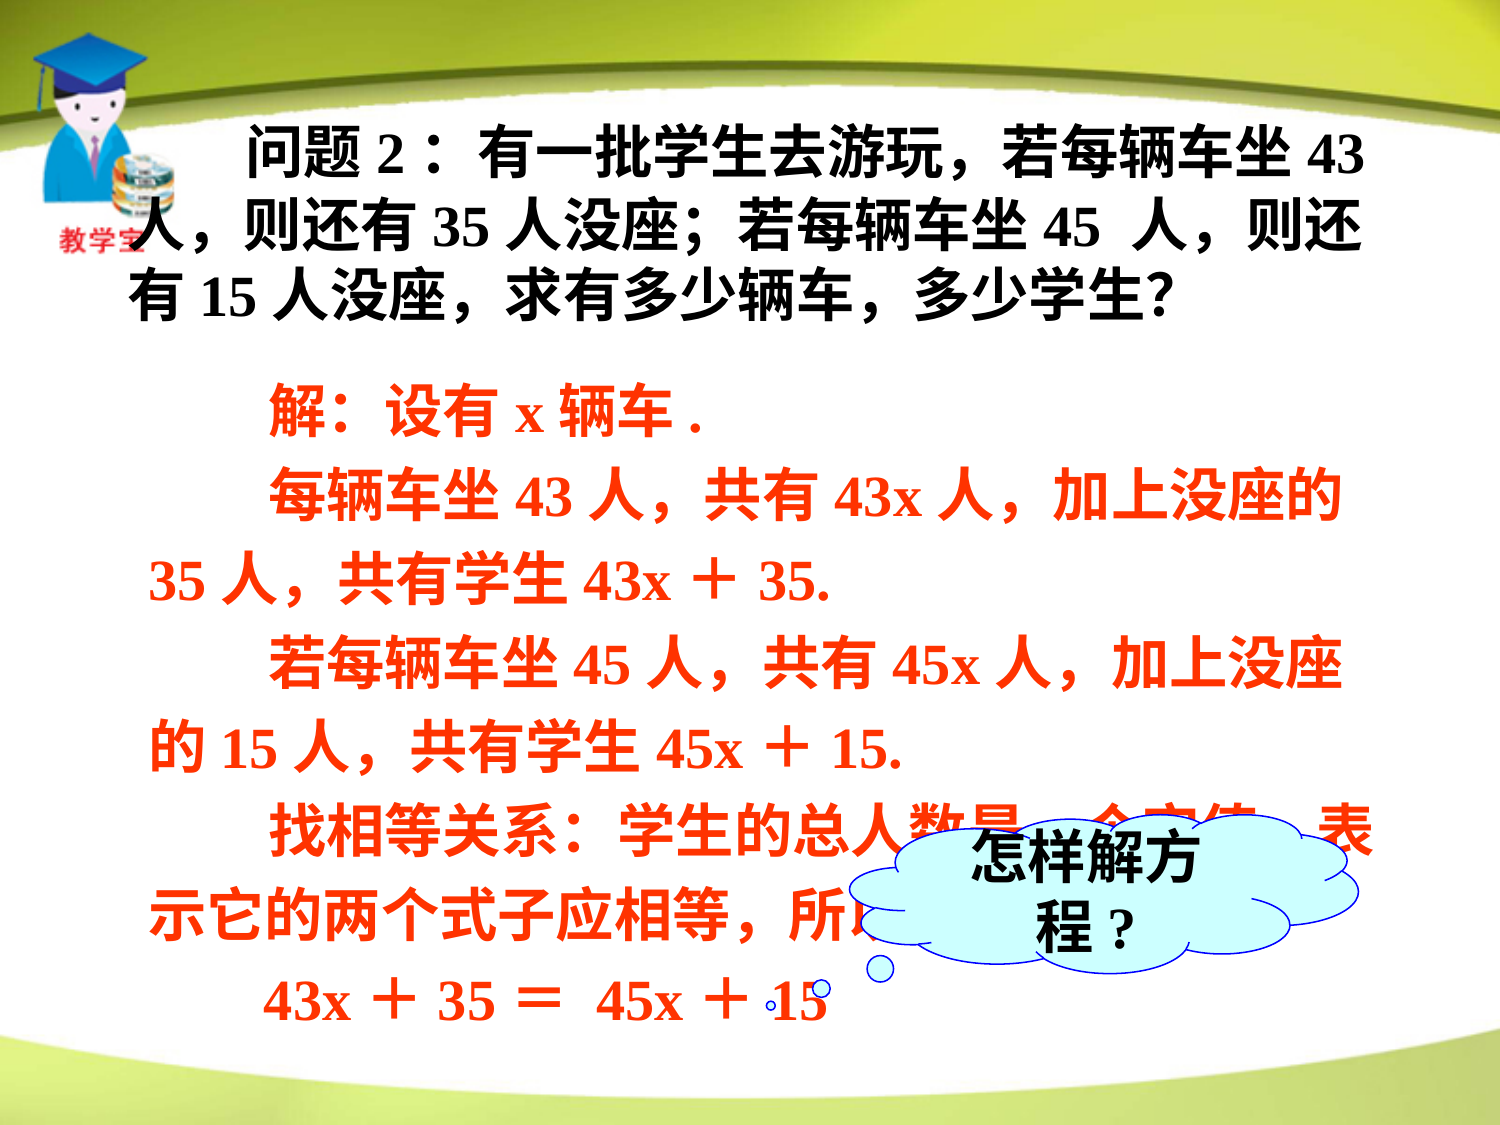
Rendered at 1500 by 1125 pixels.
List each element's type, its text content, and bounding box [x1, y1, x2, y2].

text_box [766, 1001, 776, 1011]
picture [0, 0, 1500, 1125]
text_box 解：设有x辆车. 每辆车坐43人，共有43x人，加上没座的35人，共有学生43x＋35. 若每辆车坐45人，共有45x人，加上没座的15人，共有学生45x＋15. 找相等关系：学生的总人数是一个定值，表示它的两个式子应相等，所以列方程 43x＋35＝ 45x＋15 [133, 353, 1409, 1040]
text_box 问题2：有一批学生去游玩，若每辆车坐43人，则还有35人没座；若每辆车坐45 人，则还有15人没座，求有多少辆车，多少学生？ [112, 91, 1388, 336]
text_box 怎样解方程? [812, 979, 831, 998]
text_box 怎样解方程? [867, 955, 894, 983]
text_box 怎样解方程? [849, 814, 1359, 974]
